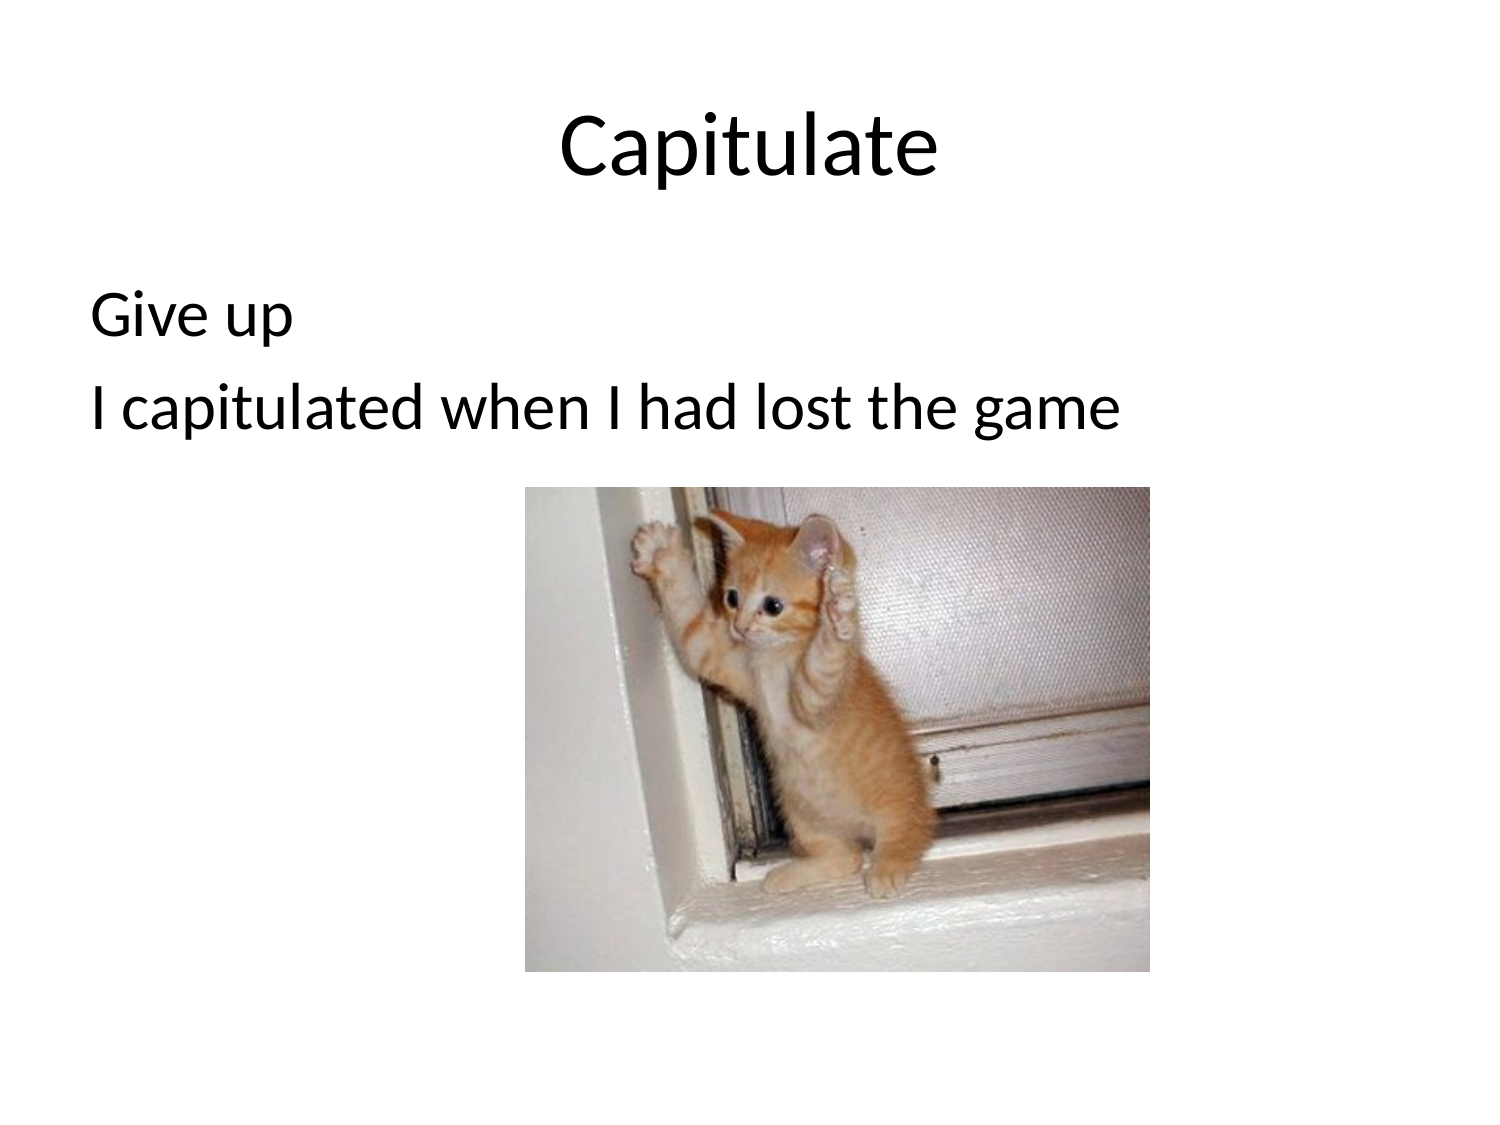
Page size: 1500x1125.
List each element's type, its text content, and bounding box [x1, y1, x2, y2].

list Give up I capitulated when I had lost the game [75, 262, 1425, 1005]
picture [524, 487, 1151, 973]
title Capitulate [75, 45, 1425, 233]
